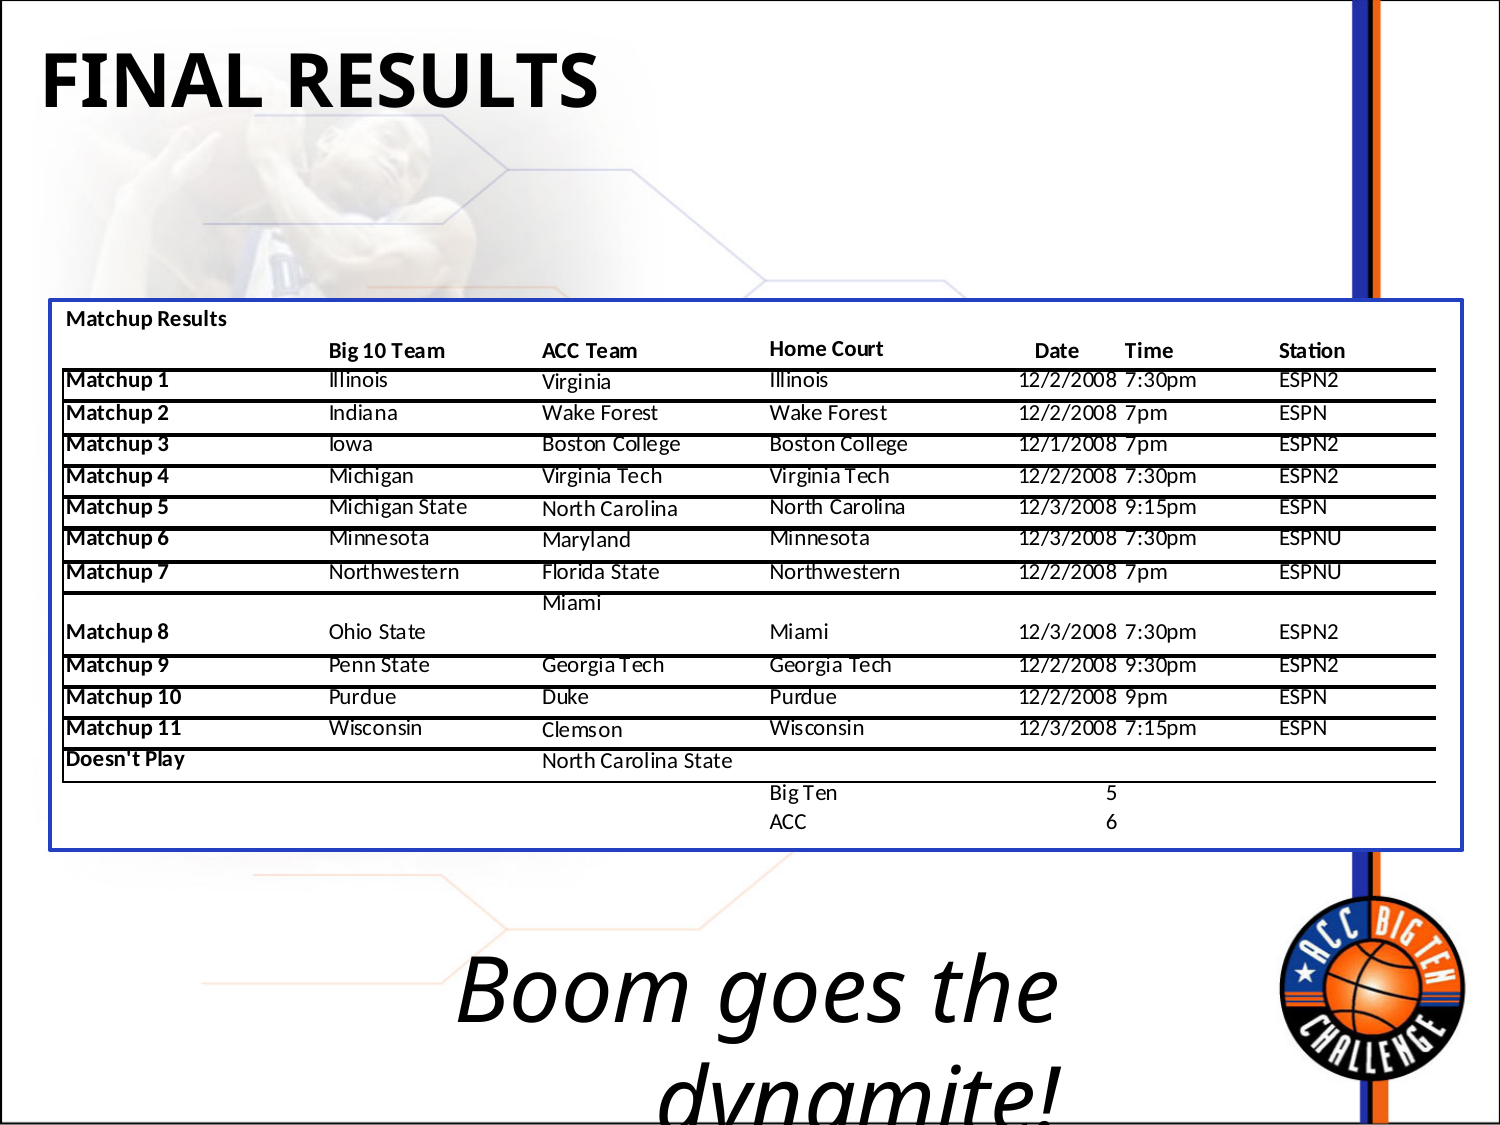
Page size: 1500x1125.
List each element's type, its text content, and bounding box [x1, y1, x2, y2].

text_box [48, 298, 1464, 852]
text_box FINAL RESULTS [24, 24, 1125, 130]
text_box Boom goes the dynamite! [50, 923, 1075, 1125]
picture [0, 0, 1500, 1125]
